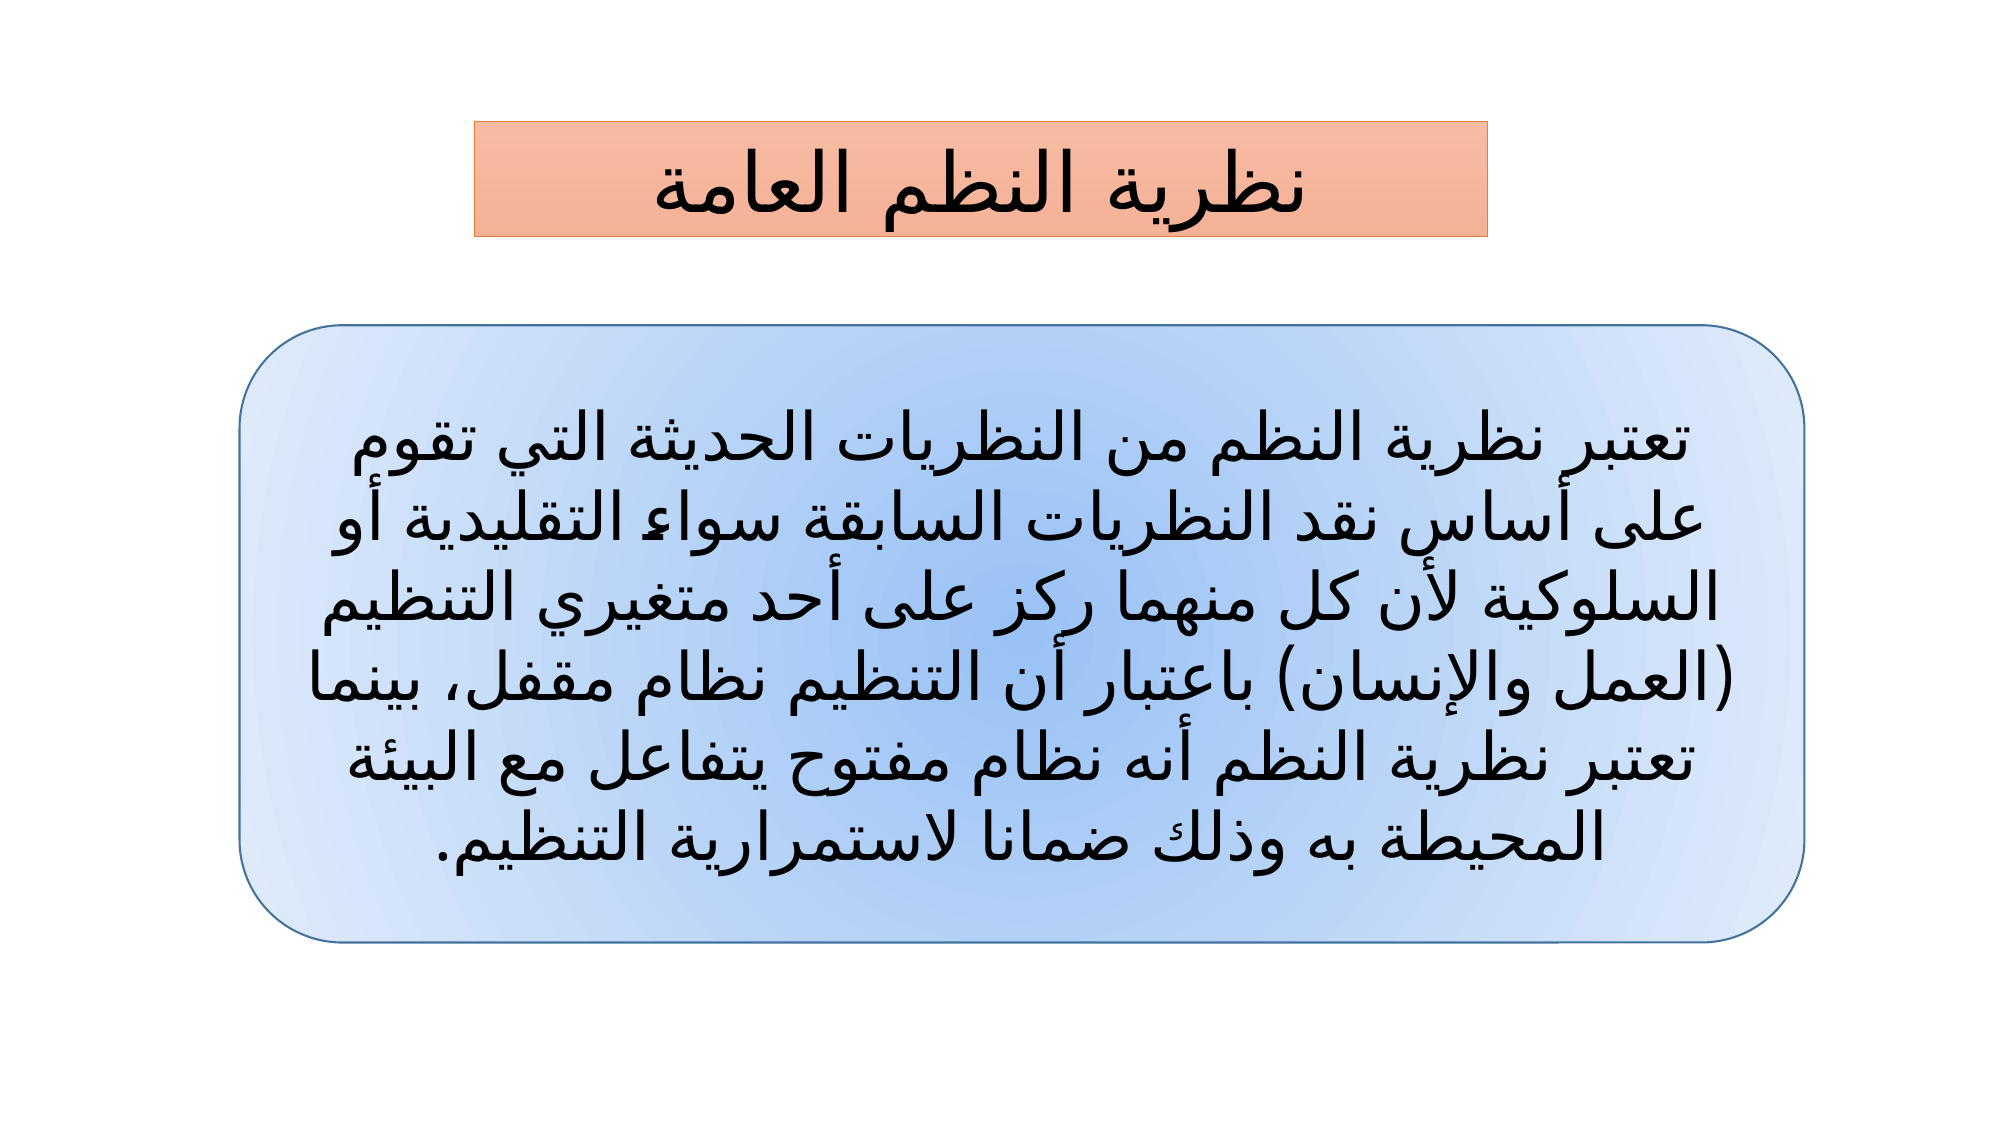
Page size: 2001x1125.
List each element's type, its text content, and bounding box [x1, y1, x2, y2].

text_box نظرية النظم العامة [474, 121, 1488, 237]
text_box تعتبر نظرية النظم من النظريات الحديثة التي تقوم على أساس نقد النظريات السابقة سواء التقليدية أو السلوكية لأن كل منهما ركز على أحد متغيري التنظيم (العمل والإنسان) باعتبار أن التنظيم نظام مقفل، بينما تعتبر نظرية النظم أنه نظام مفتوح يتفاعل مع البيئة المحيطة به وذلك ضمانا لاستمرارية التنظيم. [238, 324, 1806, 944]
